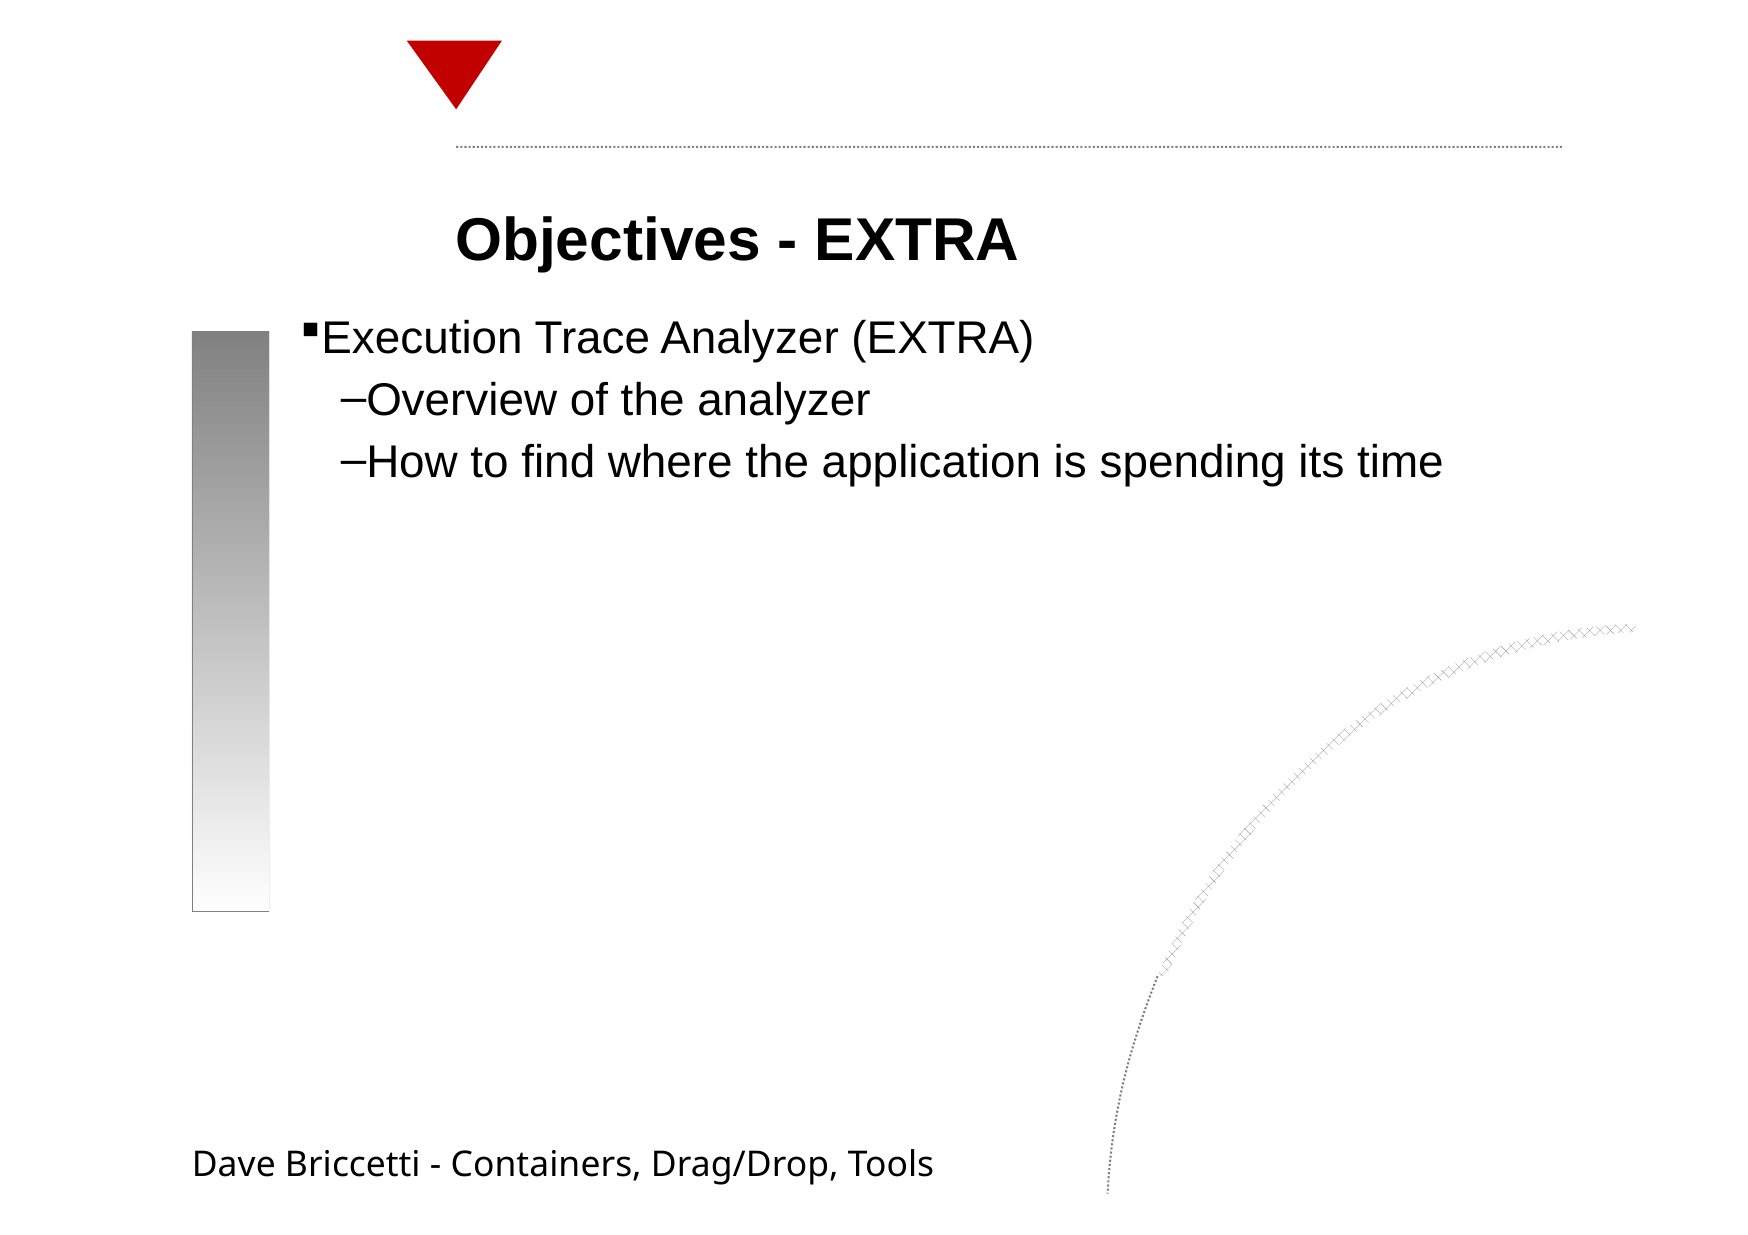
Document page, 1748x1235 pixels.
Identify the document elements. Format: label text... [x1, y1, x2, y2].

text_box [191, 331, 270, 912]
text_box Dave Briccetti - Containers, Drag/Drop, Tools [191, 1141, 1505, 1184]
text_box Execution Trace Analyzer (EXTRA) Overview of the analyzer How to find where the application is spending its time [300, 307, 1561, 487]
text_box Objectives - EXTRA [455, 200, 1568, 273]
text_box [406, 40, 503, 110]
text_box [1112, 976, 1158, 1141]
text_box [1157, 624, 1636, 977]
